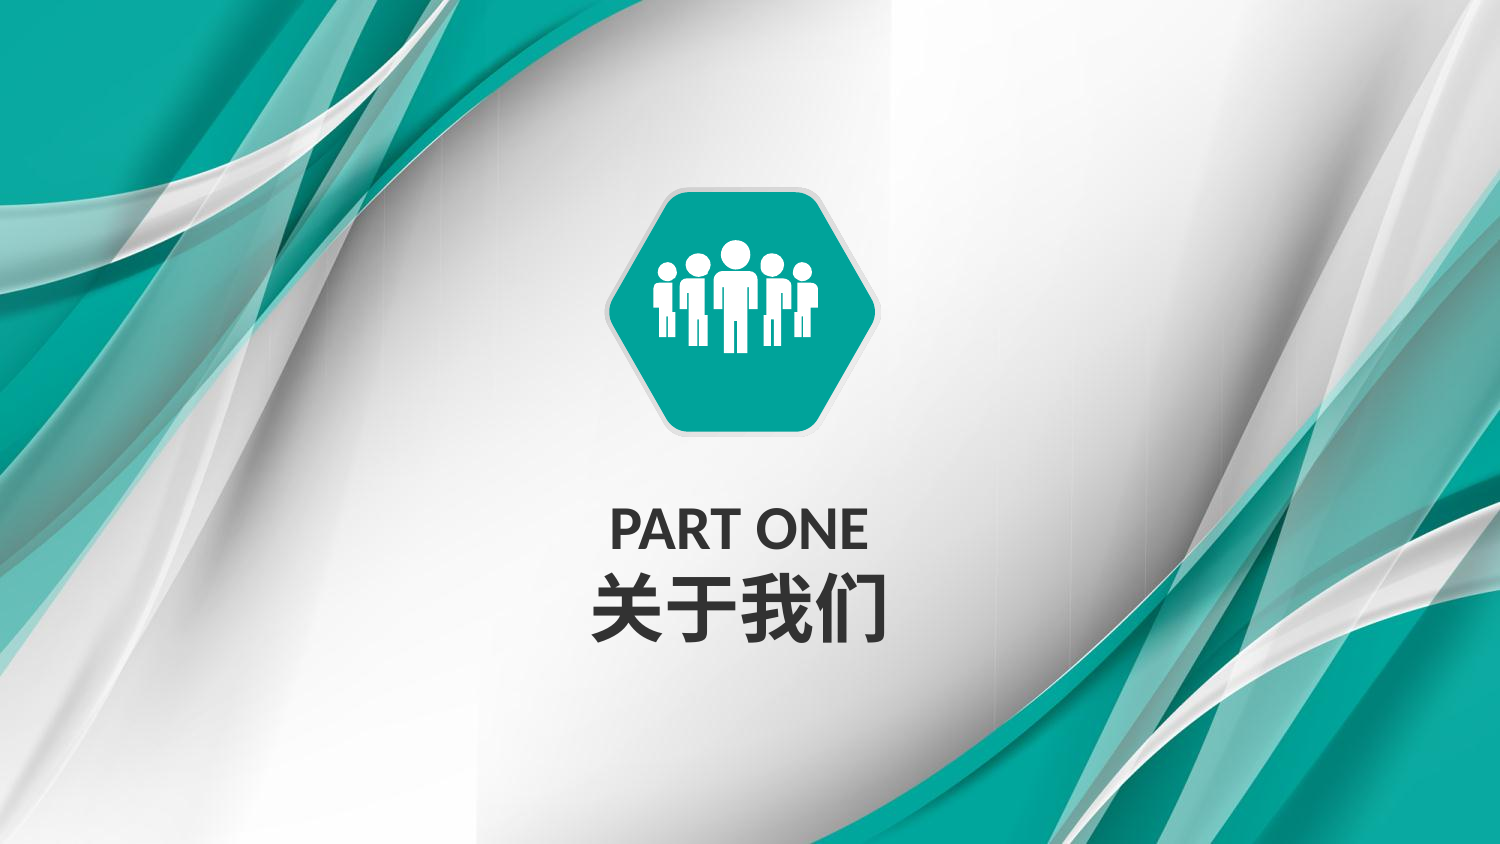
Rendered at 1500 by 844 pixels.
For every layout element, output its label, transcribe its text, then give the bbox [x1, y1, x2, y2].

text_box 关于我们 [574, 554, 905, 659]
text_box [604, 187, 881, 437]
picture [0, 0, 1500, 844]
text_box PART ONE [546, 479, 933, 570]
